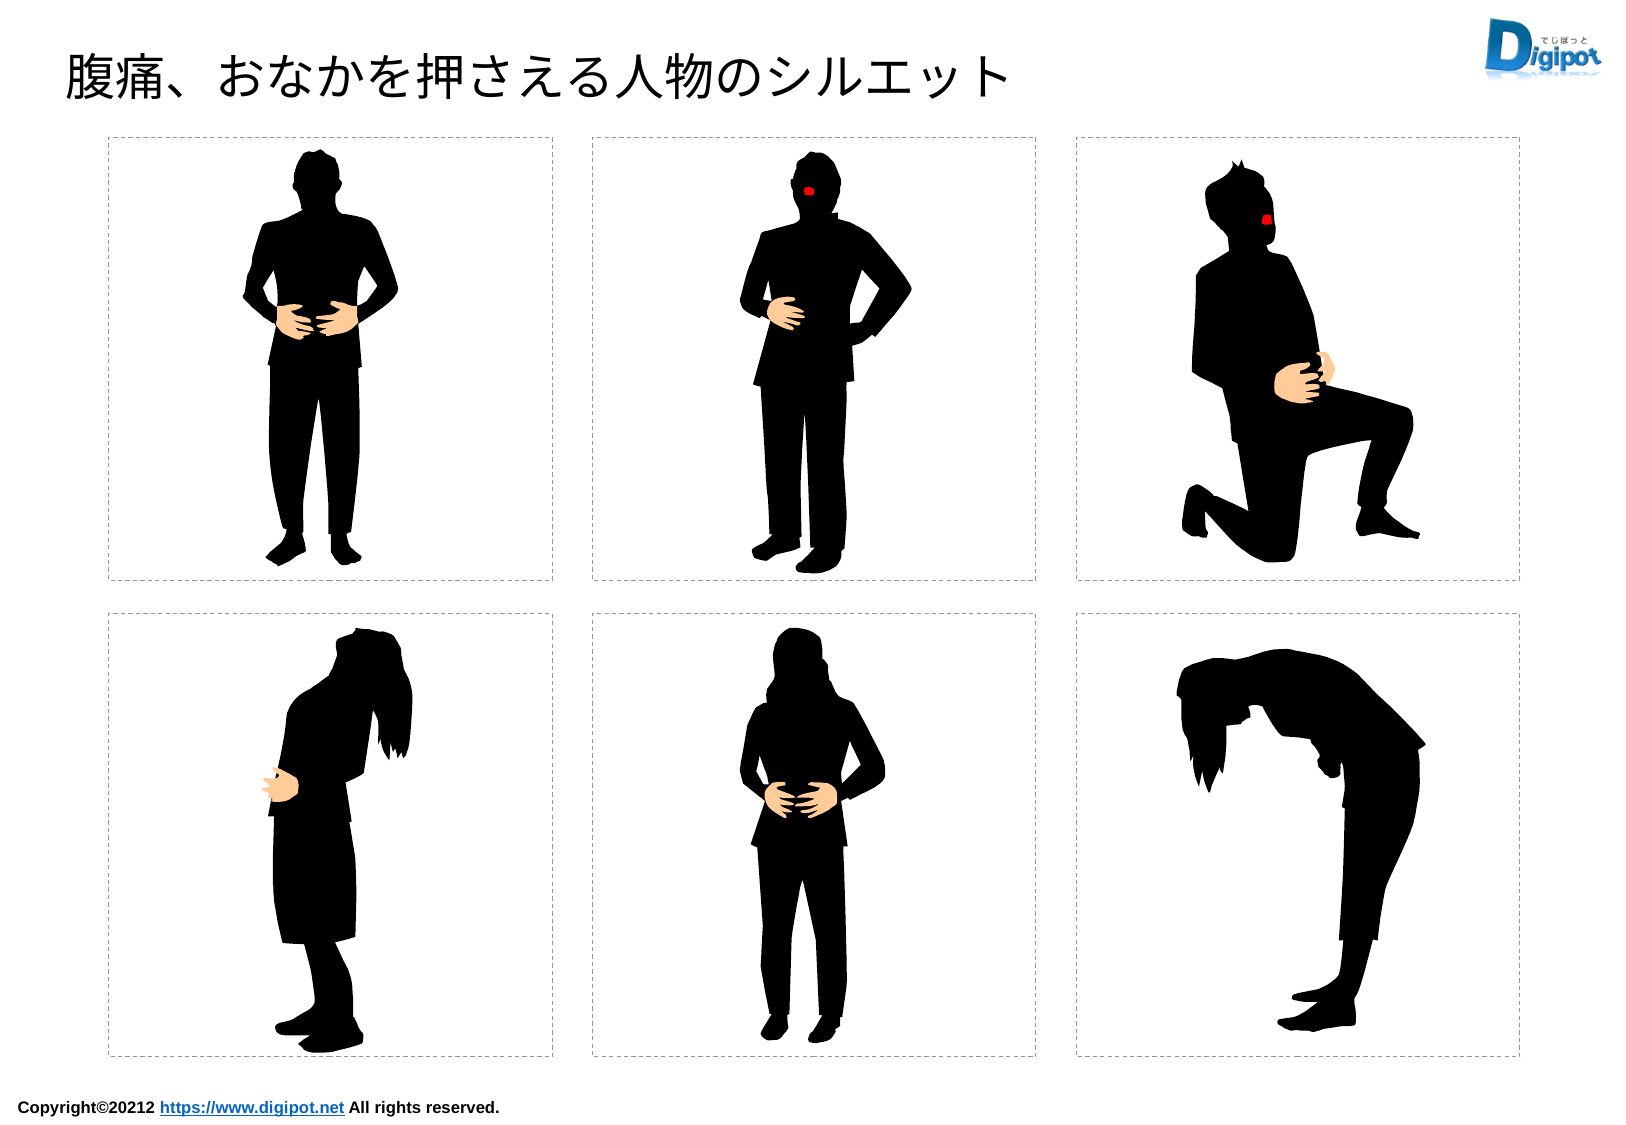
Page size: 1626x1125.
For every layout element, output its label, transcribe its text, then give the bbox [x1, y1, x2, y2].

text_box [739, 151, 912, 574]
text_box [1182, 159, 1421, 563]
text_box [739, 627, 886, 1044]
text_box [261, 627, 413, 1053]
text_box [242, 149, 399, 567]
picture [1485, 18, 1602, 82]
text_box 腹痛、おなかを押さえる人物のシルエット [50, 38, 1030, 113]
text_box [1176, 648, 1426, 1032]
